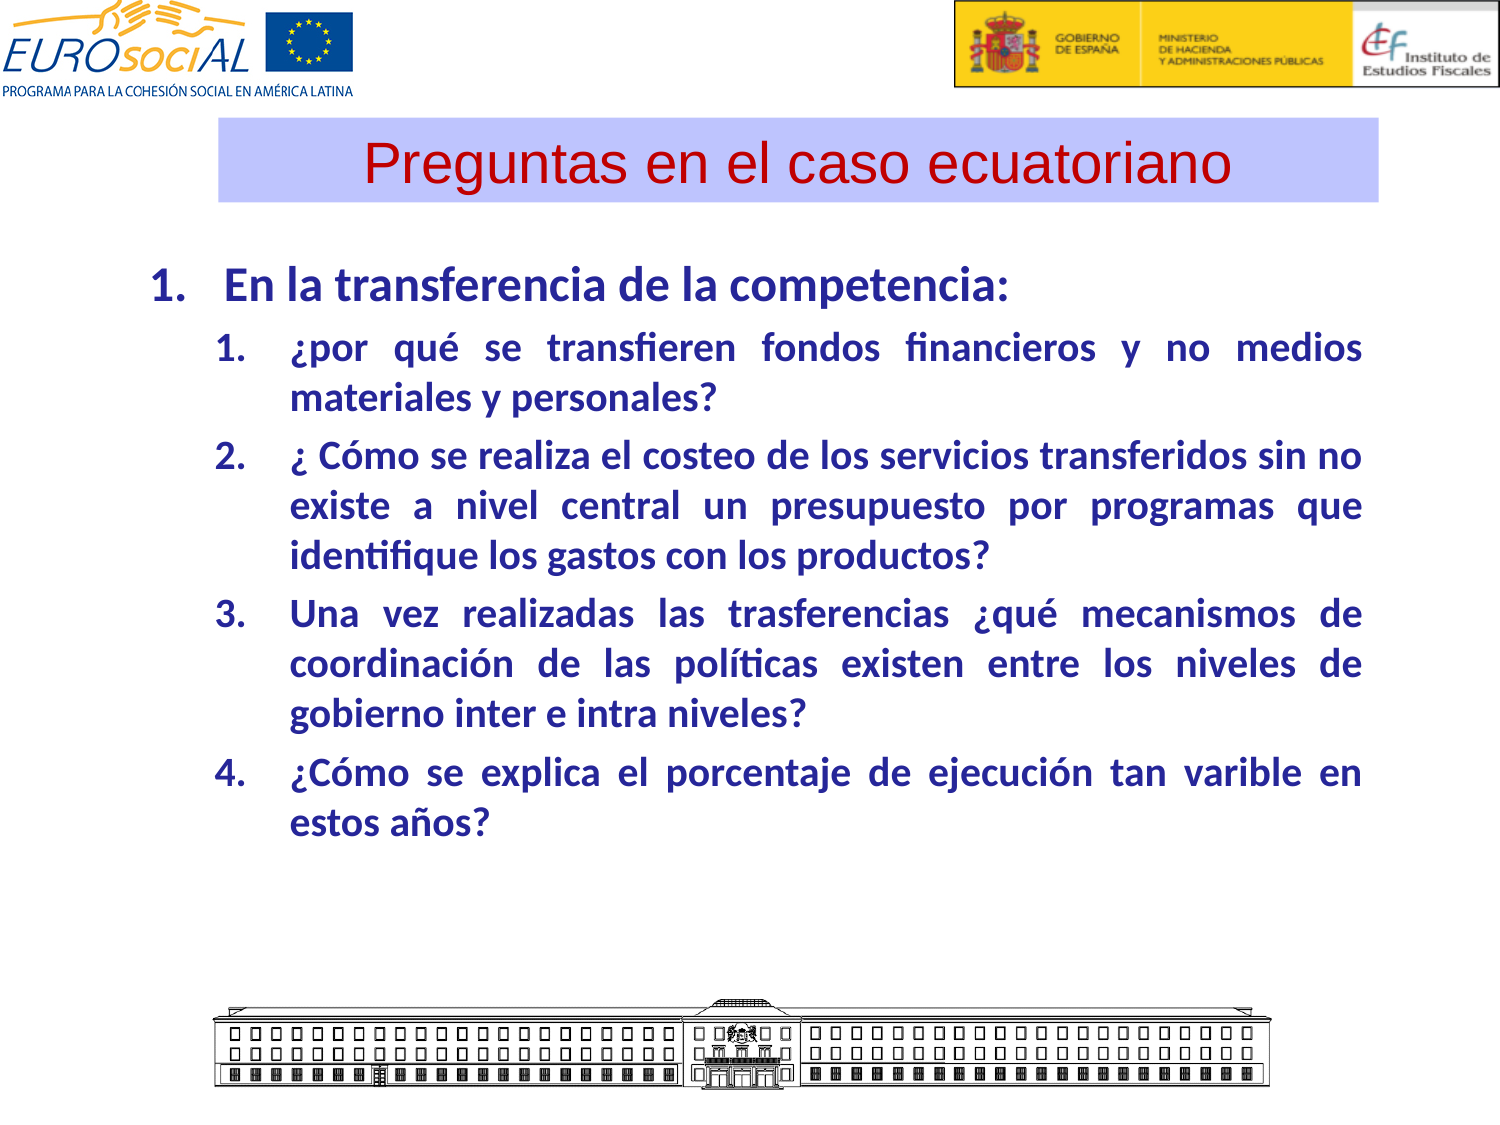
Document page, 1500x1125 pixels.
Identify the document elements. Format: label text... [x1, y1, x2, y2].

picture [212, 999, 1272, 1090]
list En la transferencia de la competencia: ¿por qué se transfieren fondos financieros y no medios materiales y personales? ¿ Cómo se realiza el costeo de los servicios transferidos sin no existe a nivel central un presupuesto por programas que identifique los gastos con los productos? Una vez realizadas las trasferencias ¿qué mecanismos de coordinación de las políticas existen entre los niveles de gobierno inter e intra niveles? ¿Cómo se explica el porcentaje de ejecución tan varible en estos años? [134, 243, 1379, 857]
picture [0, 0, 354, 97]
text_box Preguntas en el caso ecuatoriano [218, 117, 1379, 203]
picture [954, 0, 1500, 89]
